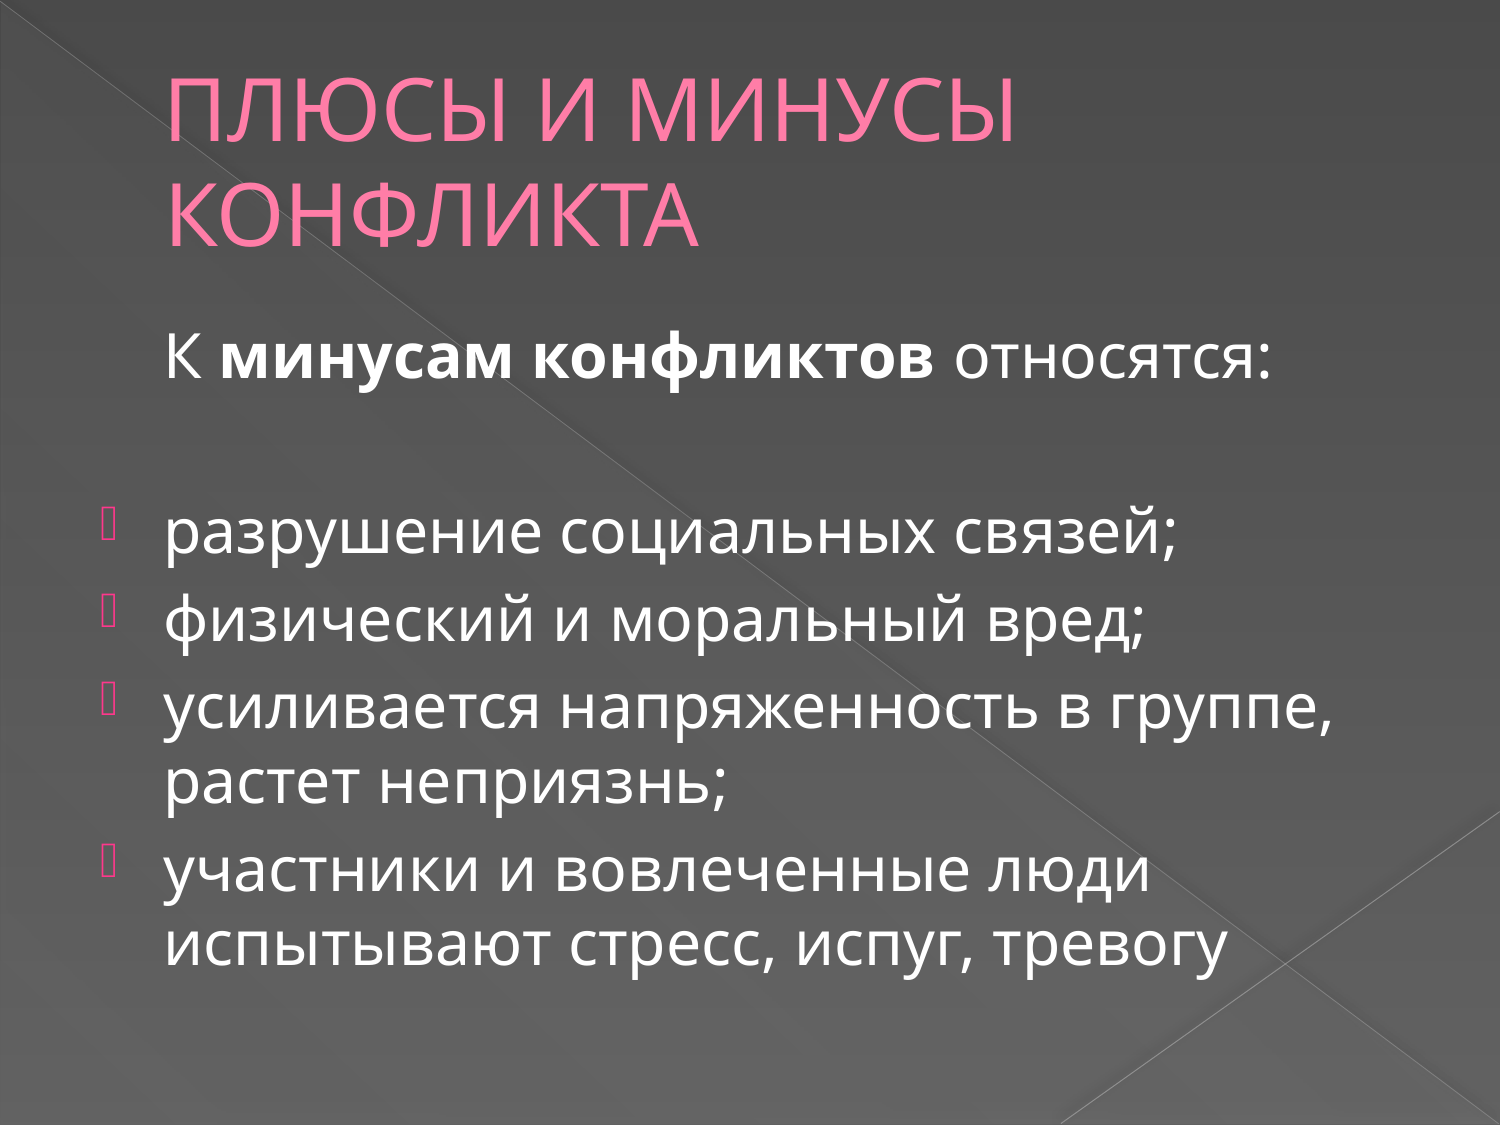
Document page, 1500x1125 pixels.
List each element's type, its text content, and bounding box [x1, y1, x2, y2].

title ПЛЮСЫ И МИНУСЫ КОНФЛИКТА [75, 43, 1425, 274]
list К минусам конфликтов относятся: разрушение социальных связей; физический и моральный вред; усиливается напряженность в группе, растет неприязнь; участники и вовлеченные люди испытывают стресс, испуг, тревогу [75, 308, 1425, 1059]
